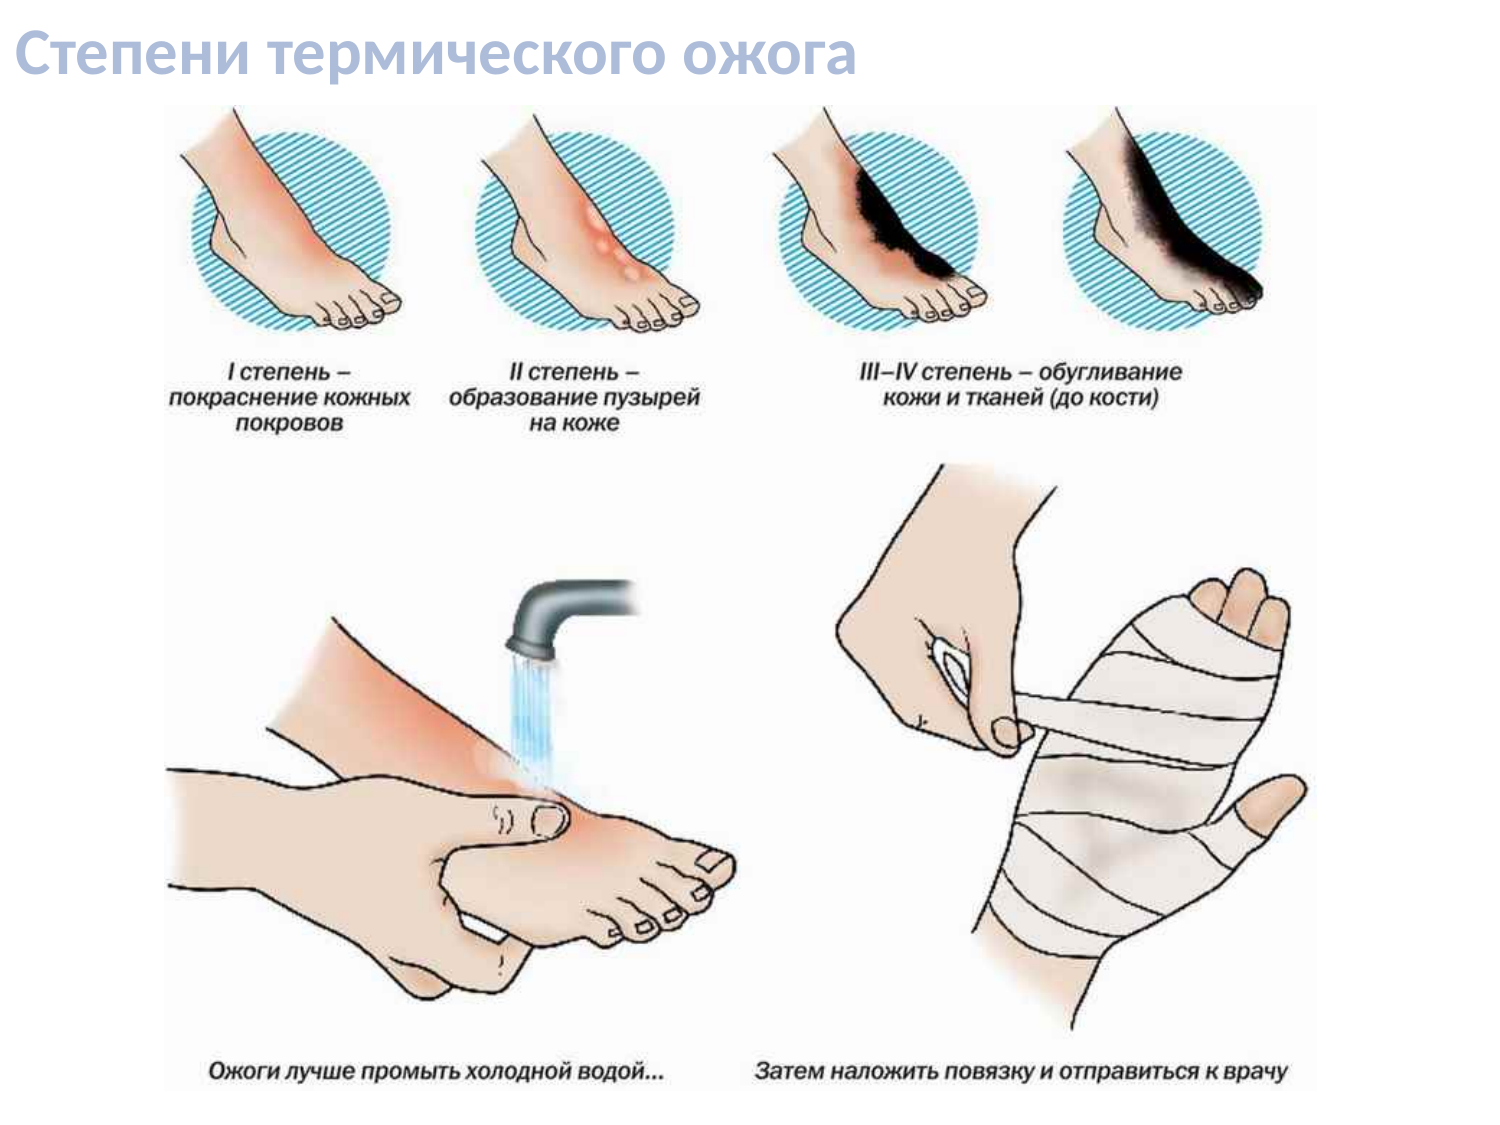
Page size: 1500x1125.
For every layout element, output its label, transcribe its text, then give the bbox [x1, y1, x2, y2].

text_box Степени термического ожога [0, 0, 1500, 95]
picture [163, 105, 1317, 1091]
